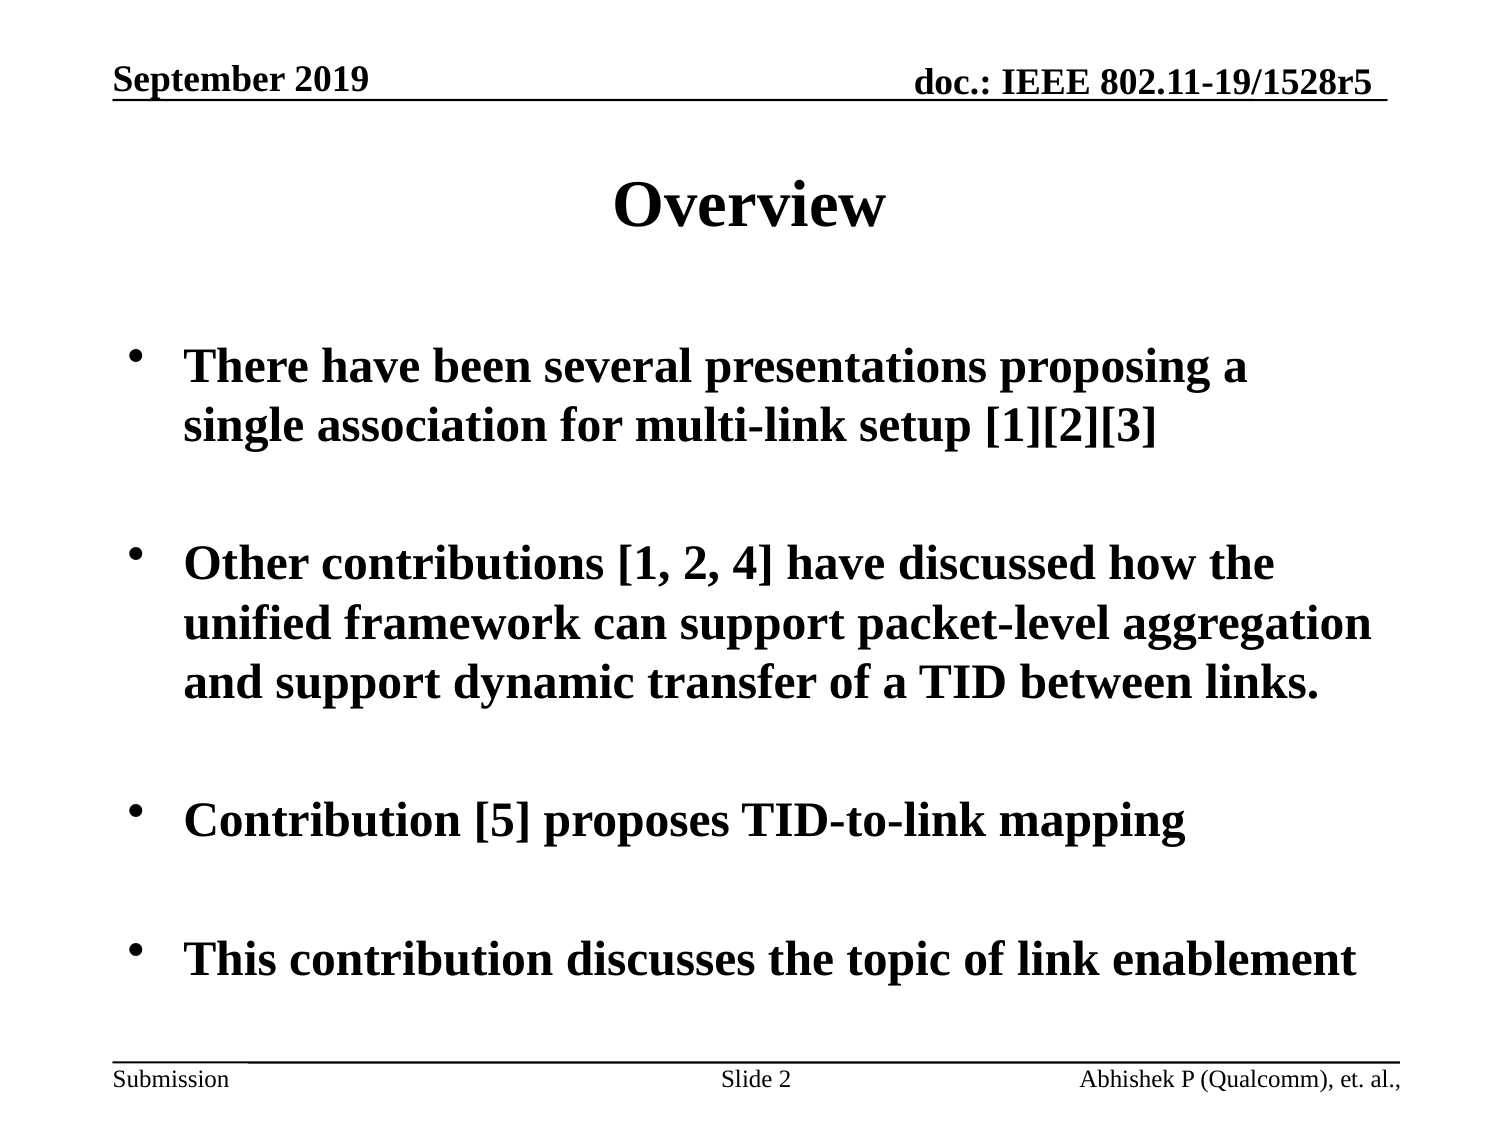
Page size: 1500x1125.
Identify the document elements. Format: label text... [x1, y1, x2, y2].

footer Abhishek P (Qualcomm), et. al., [949, 1061, 1402, 1093]
slide_number Slide 2 [712, 1061, 801, 1093]
list There have been several presentations proposing a single association for multi-link setup [1][2][3] Other contributions [1, 2, 4] have discussed how the unified framework can support packet-level aggregation and support dynamic transfer of a TID between links. Contribution [5] proposes TID-to-link mapping This contribution discusses the topic of link enablement [112, 324, 1388, 1046]
title Overview [112, 112, 1388, 288]
